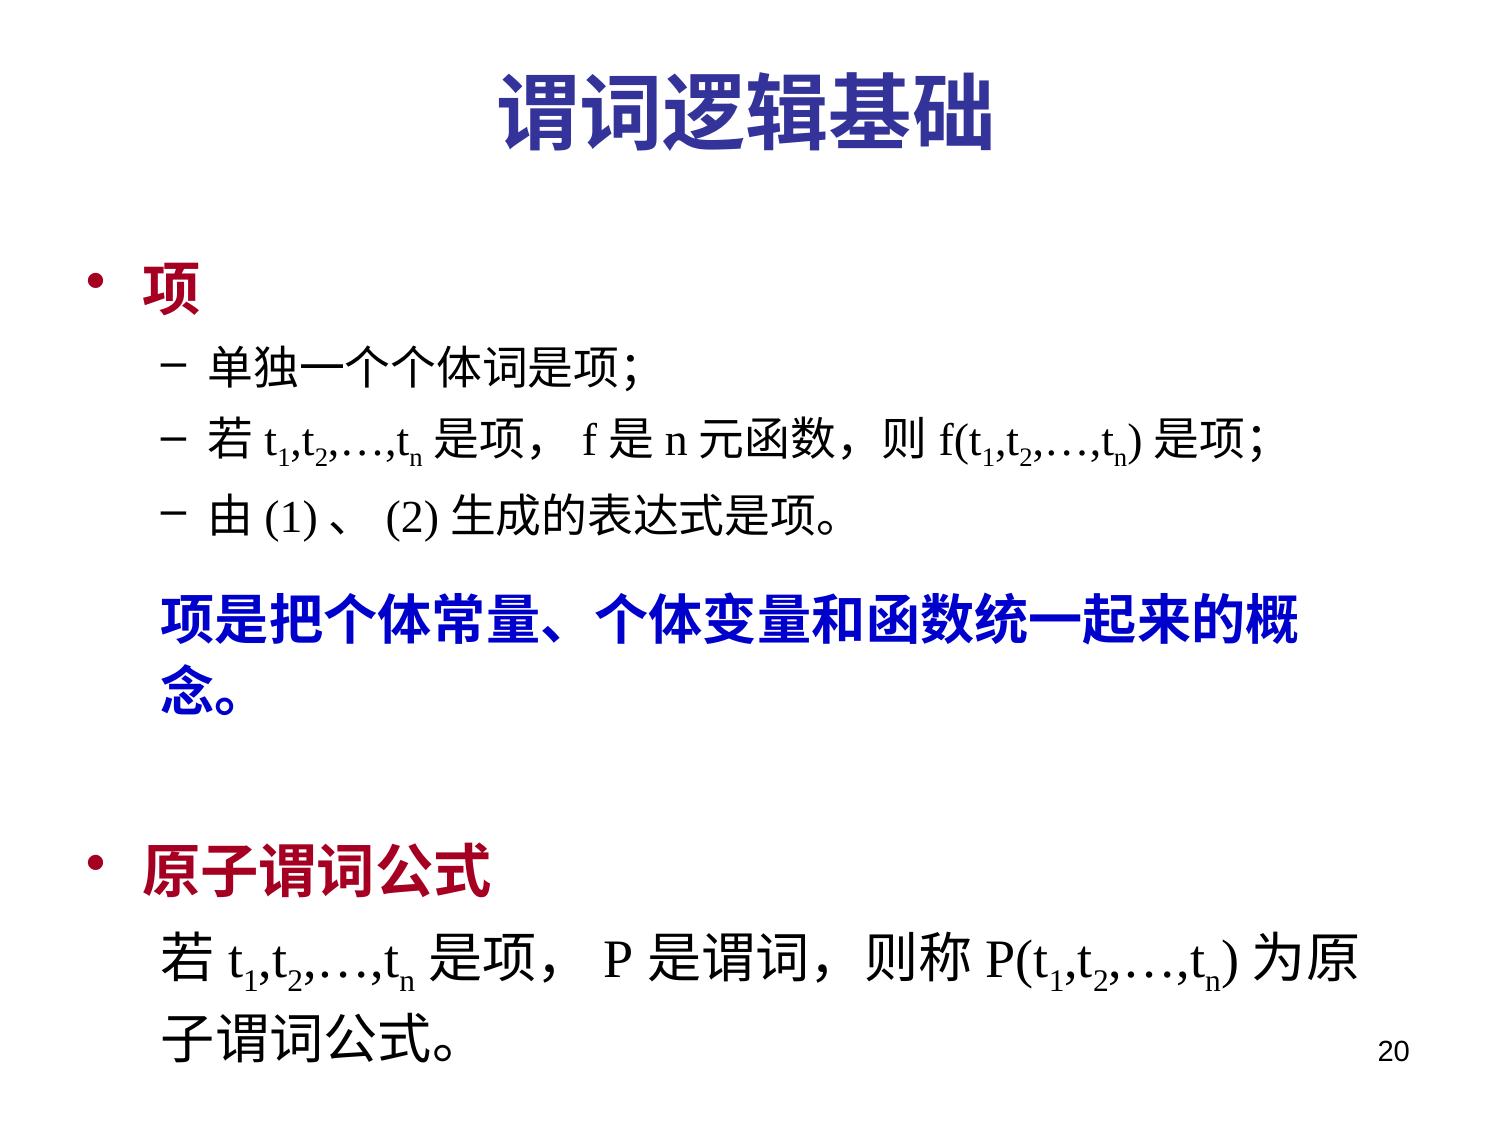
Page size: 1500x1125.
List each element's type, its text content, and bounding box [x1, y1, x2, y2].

slide_number 20 [1074, 1024, 1425, 1103]
title 谓词逻辑基础 [70, 36, 1421, 185]
list 项 单独一个个体词是项； 若t1,t2,…,tn是项，f是n元函数，则f(t1,t2,…,tn)是项； 由(1)、(2)生成的表达式是项。 项是把个体常量、个体变量和函数统一起来的概念。 原子谓词公式 若t1,t2,…,tn是项，P是谓词，则称P(t1,t2,…,tn)为原子谓词公式。 [70, 237, 1418, 1045]
